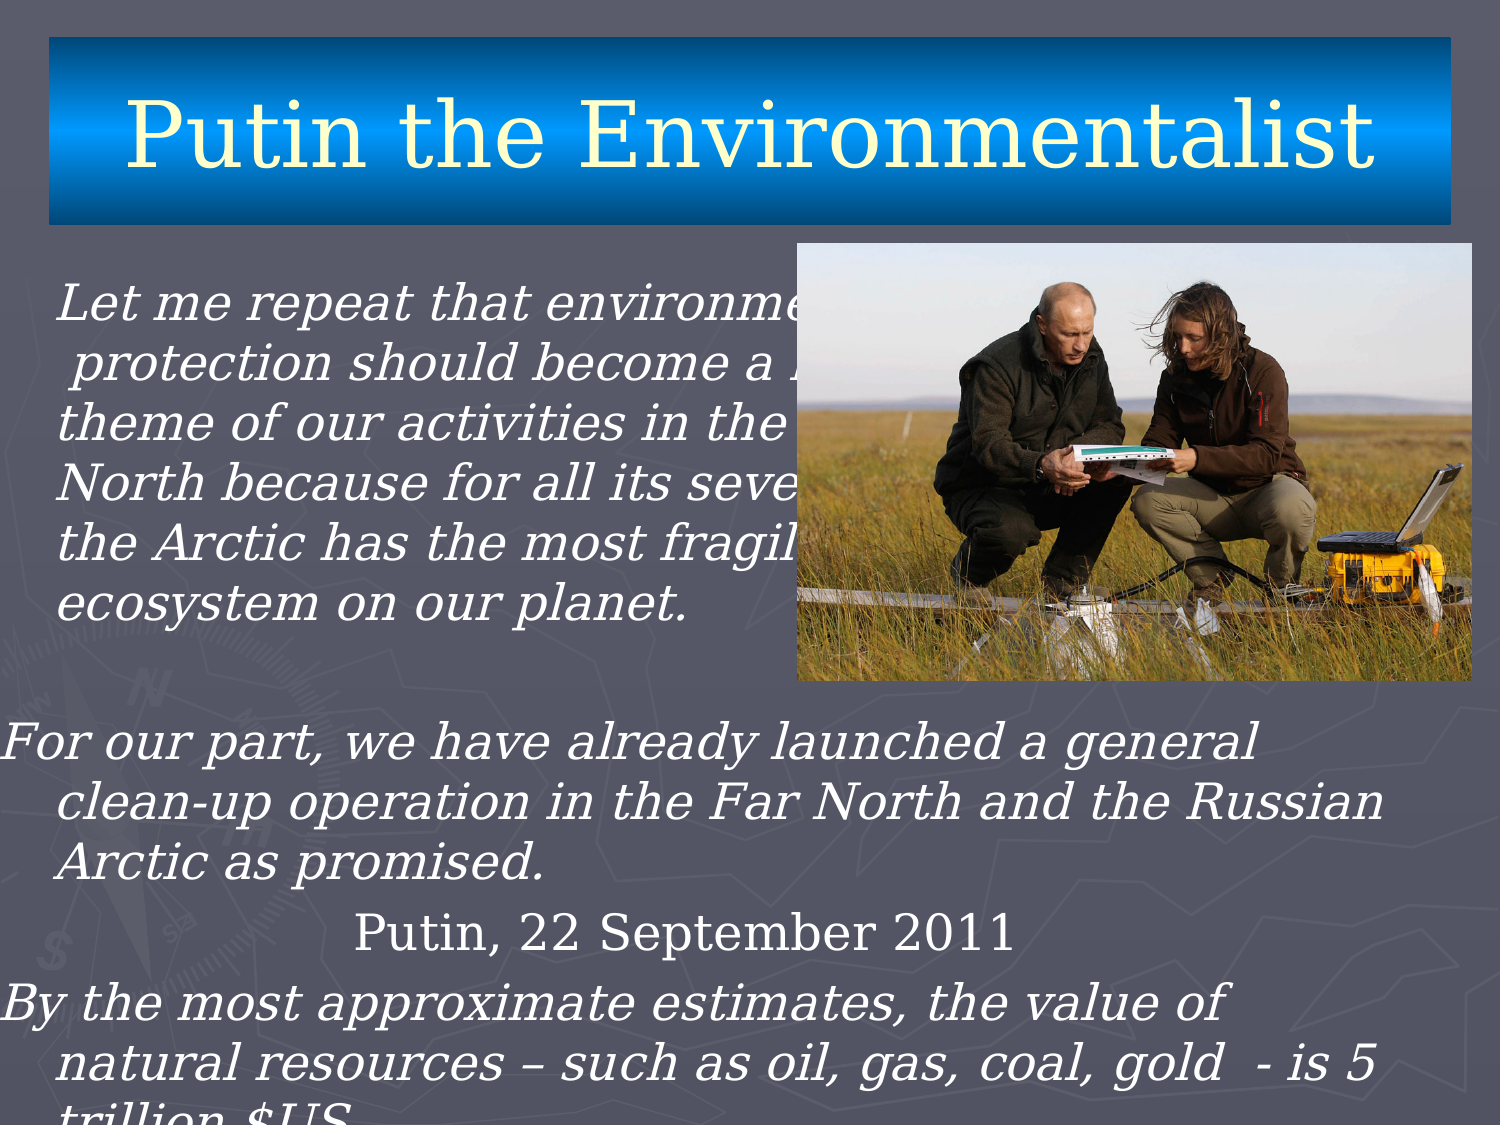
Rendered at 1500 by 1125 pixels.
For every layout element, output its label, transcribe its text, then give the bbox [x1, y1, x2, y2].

title Putin the Environmentalist [49, 37, 1451, 226]
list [796, 243, 1473, 681]
list Let me repeat that environmental protection should become a key theme of our activities in the Far North because for all its severity, the Arctic has the most fragile ecosystem on our planet. For our part, we have already launched a general clean-up operation in the Far North and the Russian Arctic as promised. Putin, 22 September 2011 By the most approximate estimates, the value of natural resources – such as oil, gas, coal, gold - is 5 trillion $US. [0, 262, 1436, 1107]
